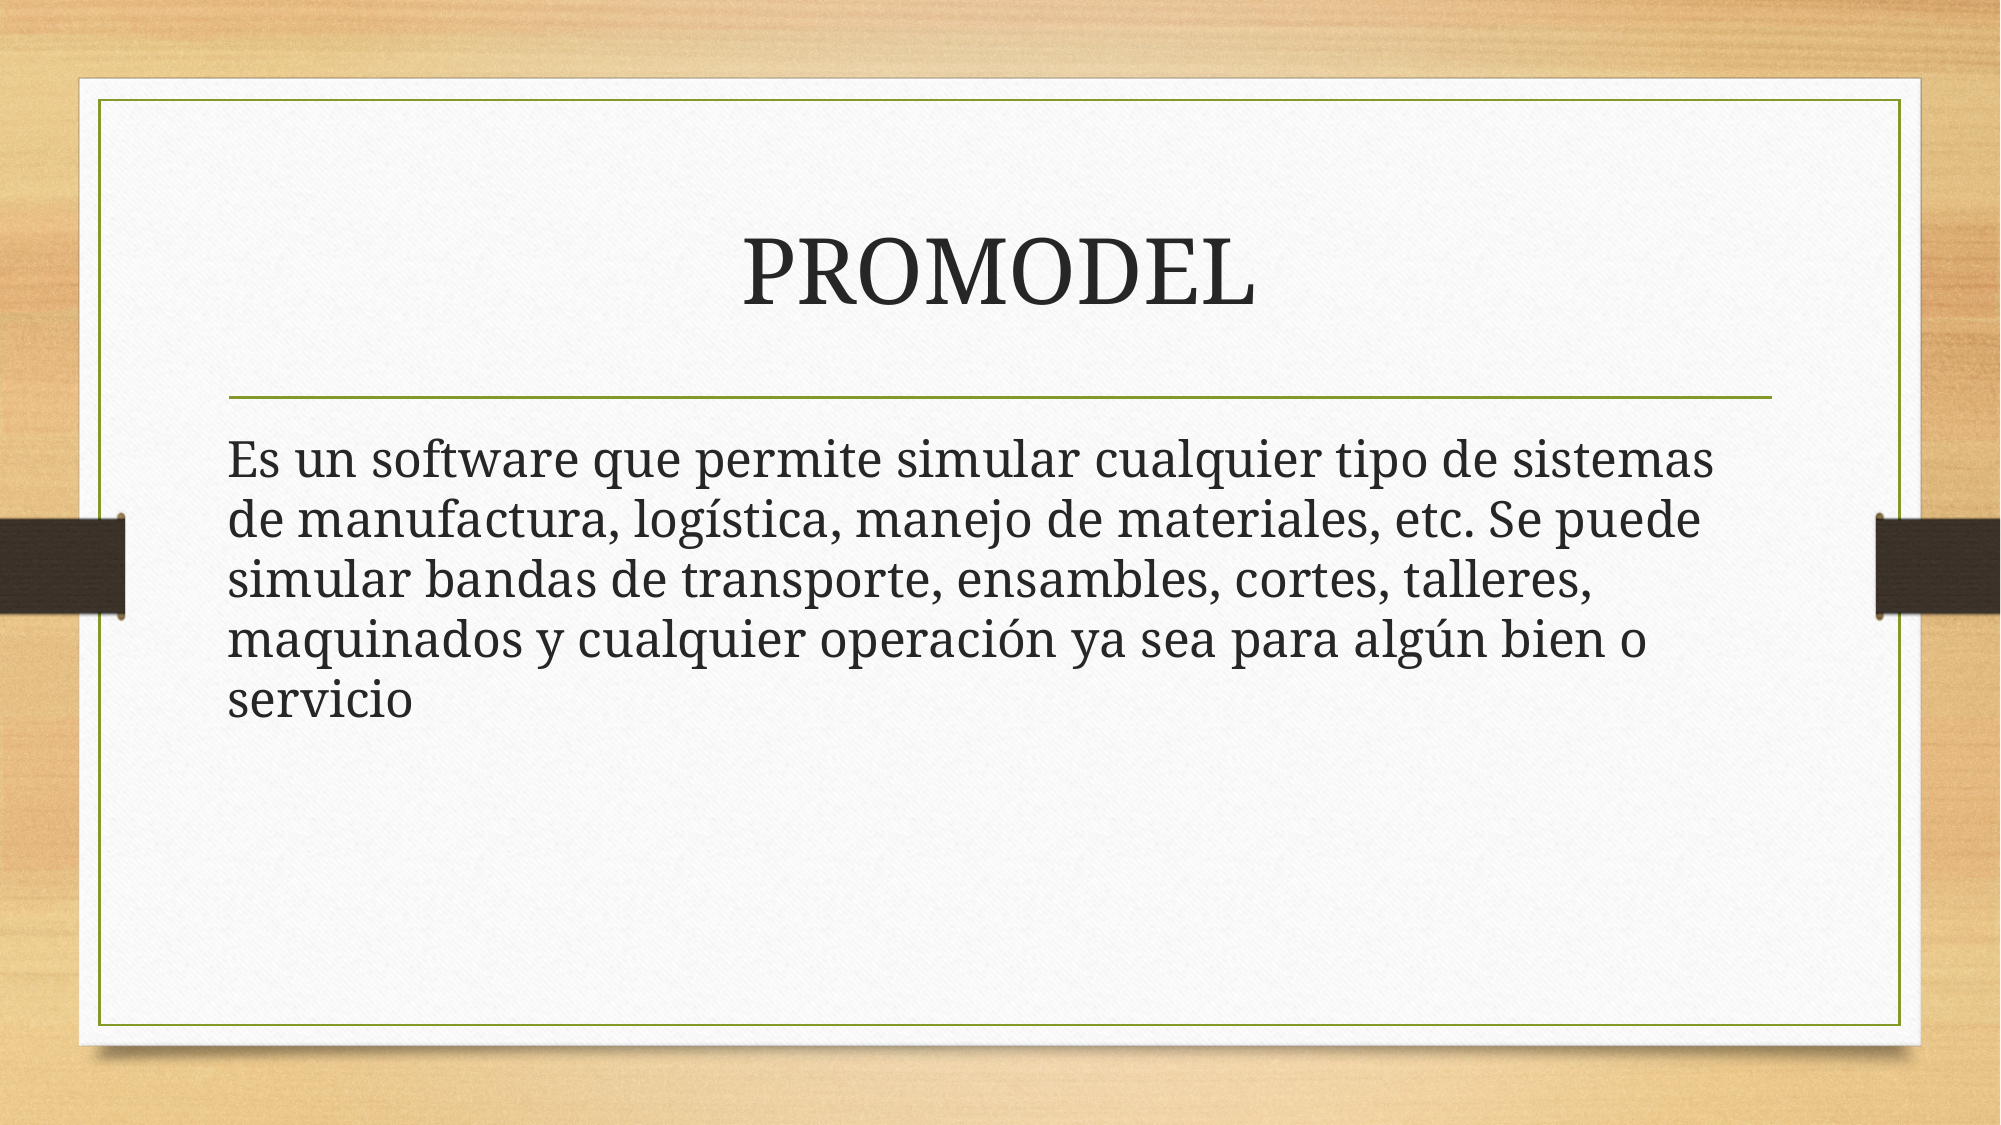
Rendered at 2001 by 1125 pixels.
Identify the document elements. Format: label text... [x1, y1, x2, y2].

title PROMODEL [212, 161, 1788, 375]
picture [0, 0, 2001, 1125]
list Es un software que permite simular cualquier tipo de sistemas de manufactura, logística, manejo de materiales, etc. Se puede simular bandas de transporte, ensambles, cortes, talleres, maquinados y cualquier operación ya sea para algún bien o servicio [212, 419, 1788, 964]
